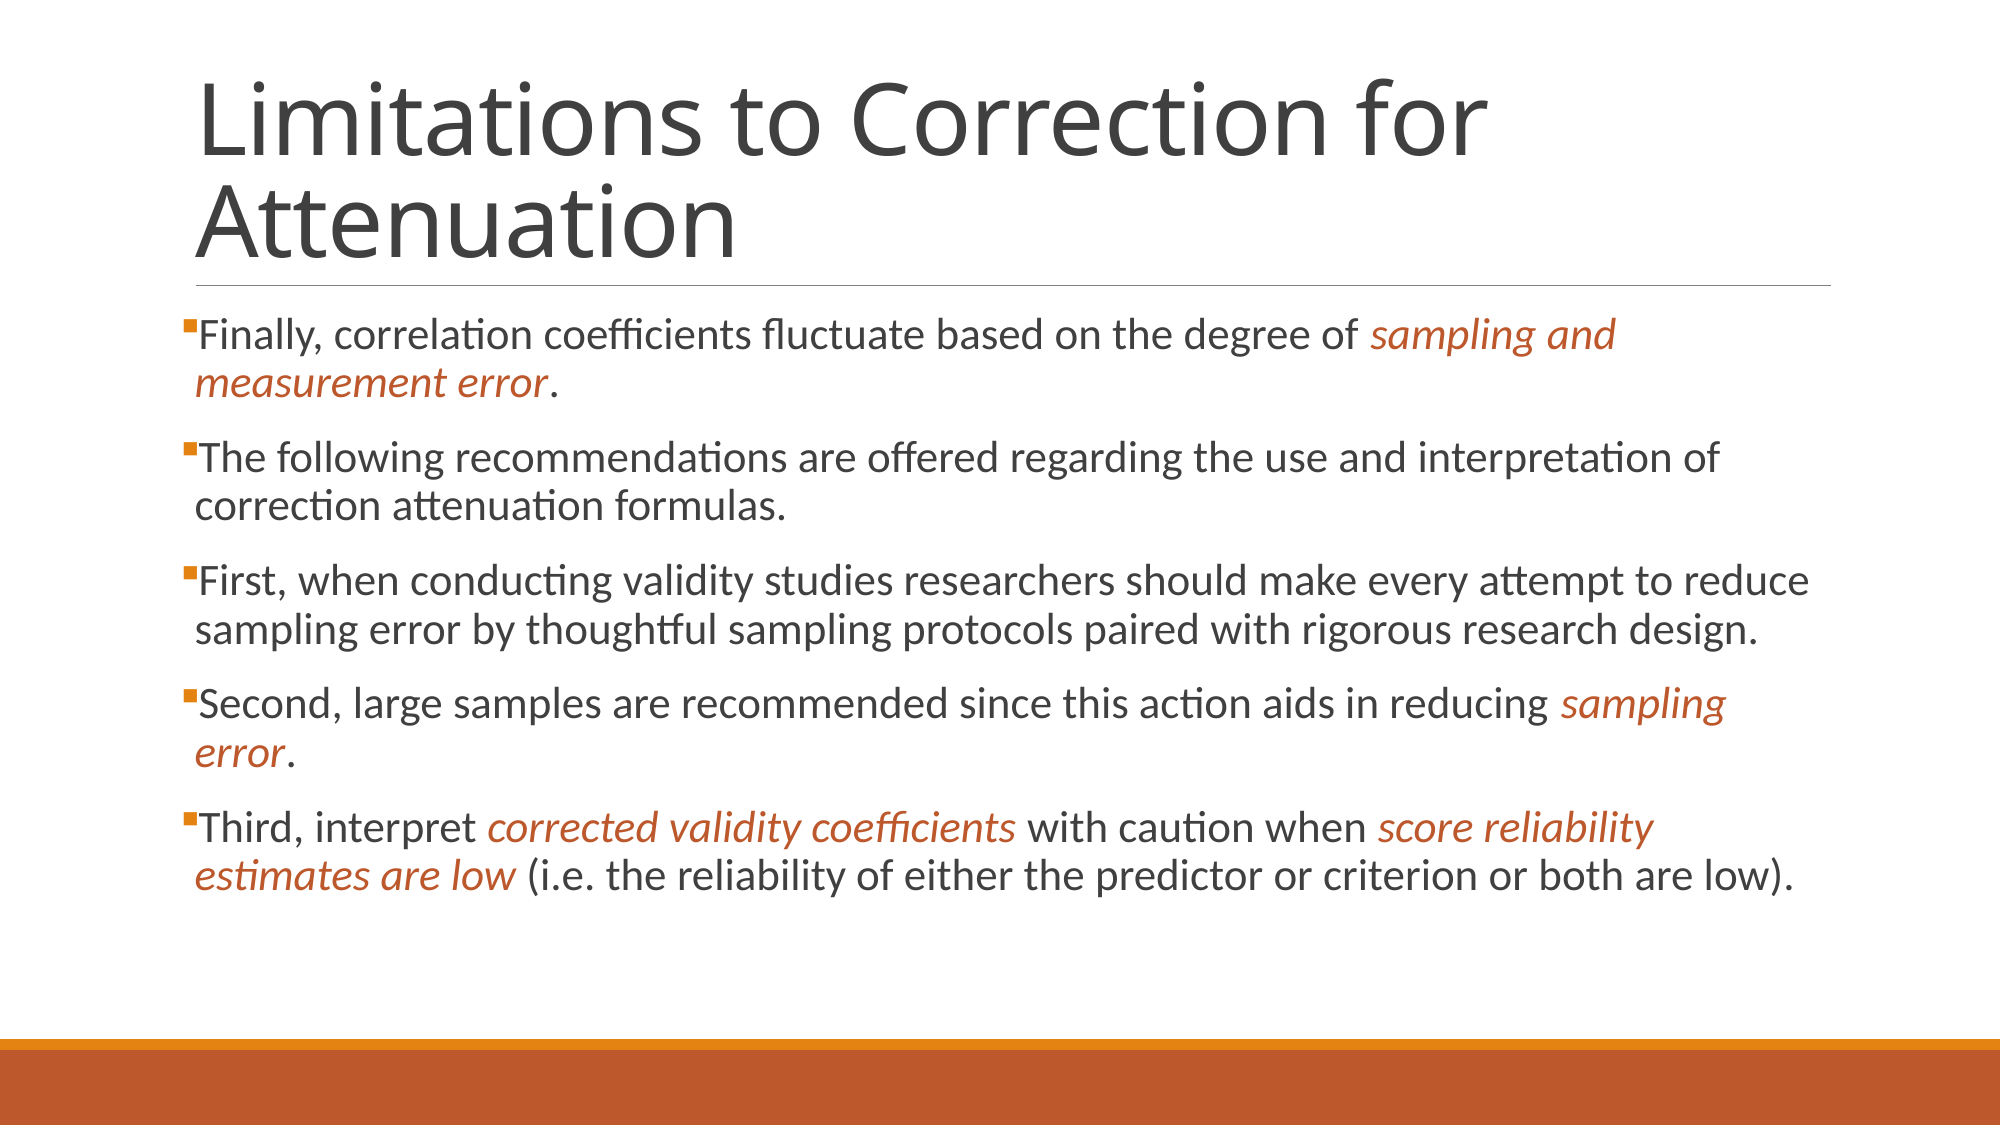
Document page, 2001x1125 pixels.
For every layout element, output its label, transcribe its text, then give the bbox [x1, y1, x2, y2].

list Finally, correlation coefficients fluctuate based on the degree of sampling and measurement error. The following recommendations are offered regarding the use and interpretation of correction attenuation formulas. First, when conducting validity studies researchers should make every attempt to reduce sampling error by thoughtful sampling protocols paired with rigorous research design. Second, large samples are recommended since this action aids in reducing sampling error. Third, interpret corrected validity coefficients with caution when score reliability estimates are low (i.e. the reliability of either the predictor or criterion or both are low). [180, 302, 1830, 985]
title Limitations to Correction for Attenuation [180, 47, 1830, 285]
